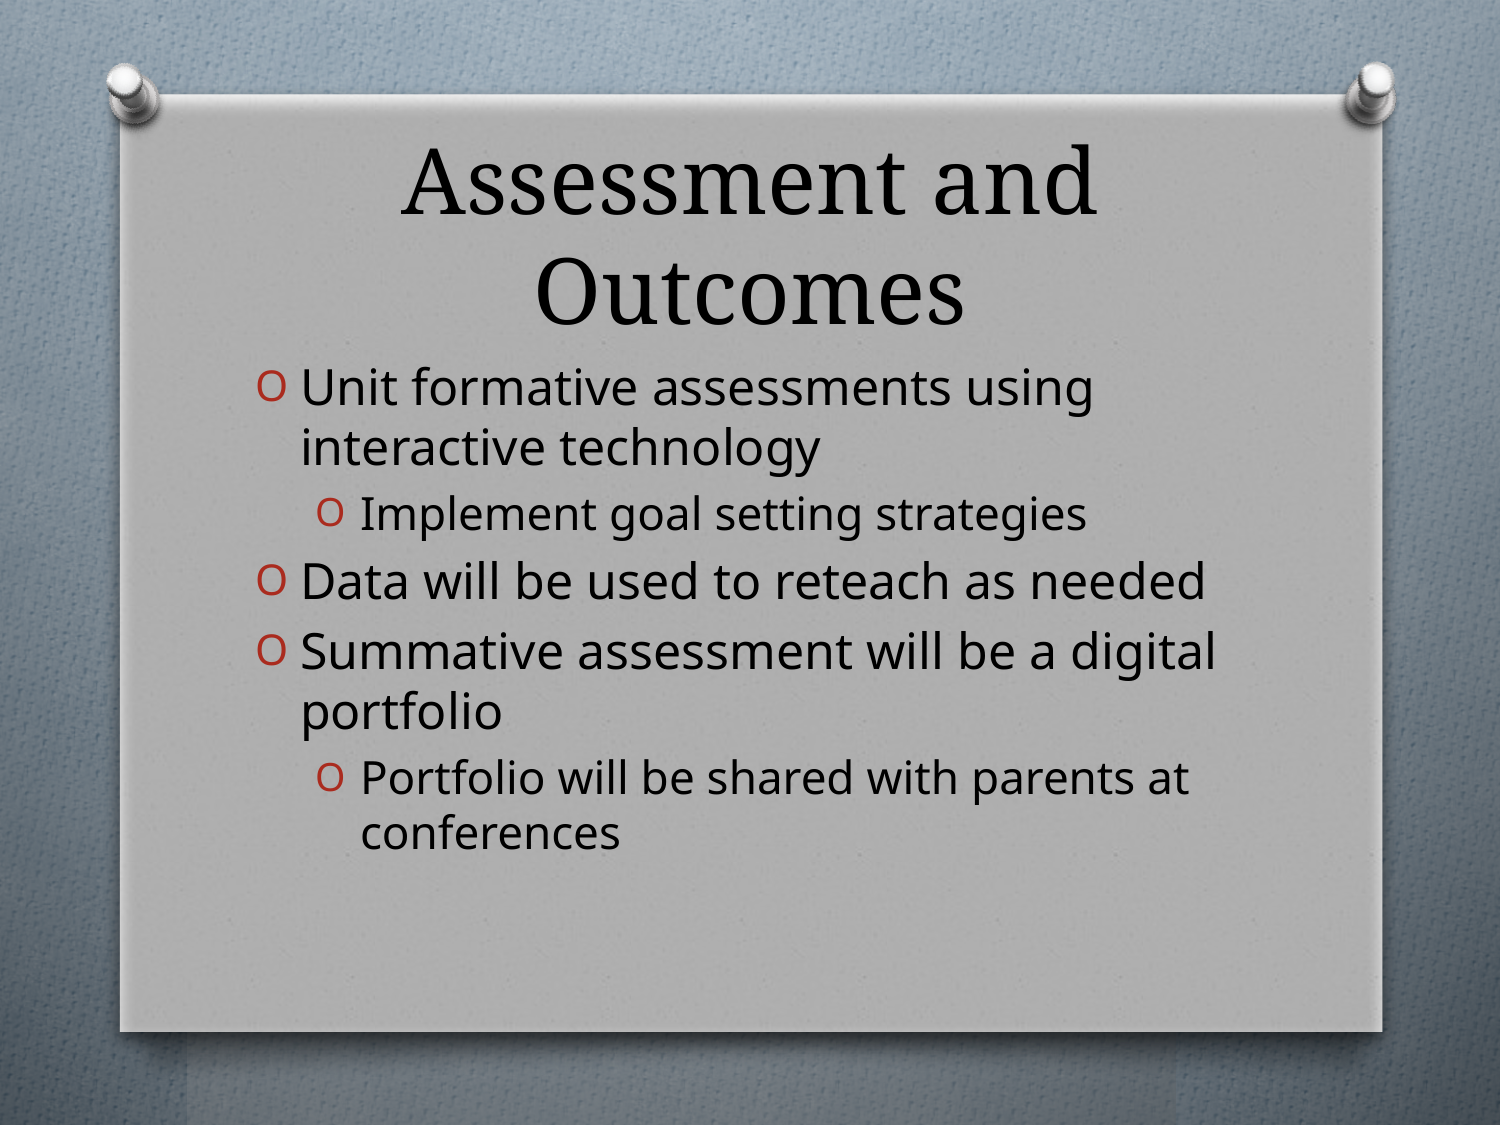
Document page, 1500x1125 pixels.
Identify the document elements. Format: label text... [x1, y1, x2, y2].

picture [75, 29, 198, 153]
list Unit formative assessments using interactive technology Implement goal setting strategies Data will be used to reteach as needed Summative assessment will be a digital portfolio Portfolio will be shared with parents at conferences [240, 347, 1257, 939]
title Assessment and Outcomes [179, 134, 1323, 332]
picture [1317, 35, 1439, 156]
